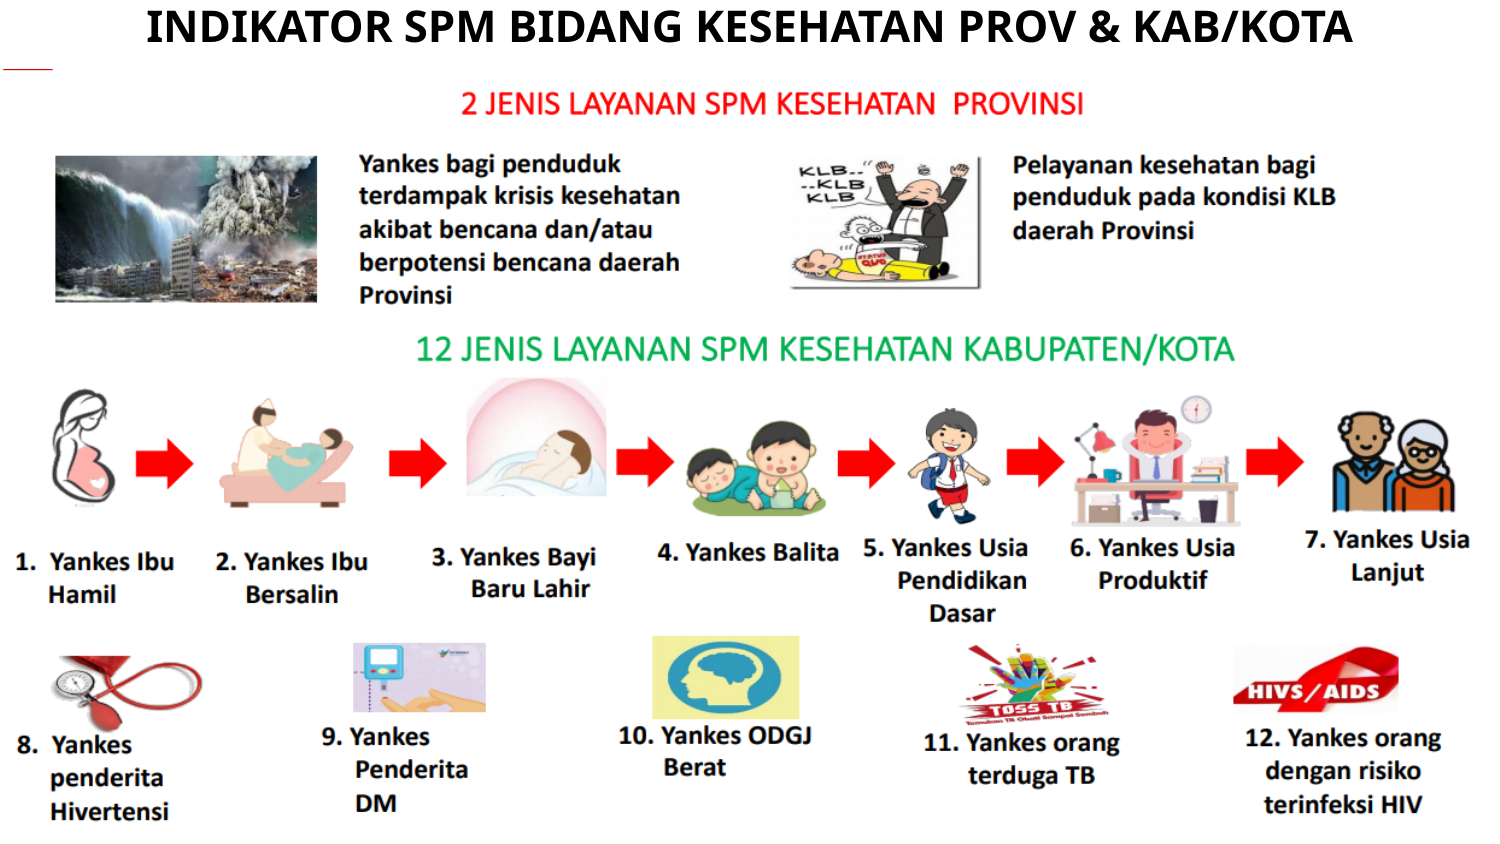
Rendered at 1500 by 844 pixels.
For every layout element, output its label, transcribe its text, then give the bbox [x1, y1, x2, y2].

text_box INDIKATOR SPM BIDANG KESEHATAN PROV & KAB/KOTA [0, 0, 1500, 69]
picture [0, 69, 1500, 832]
